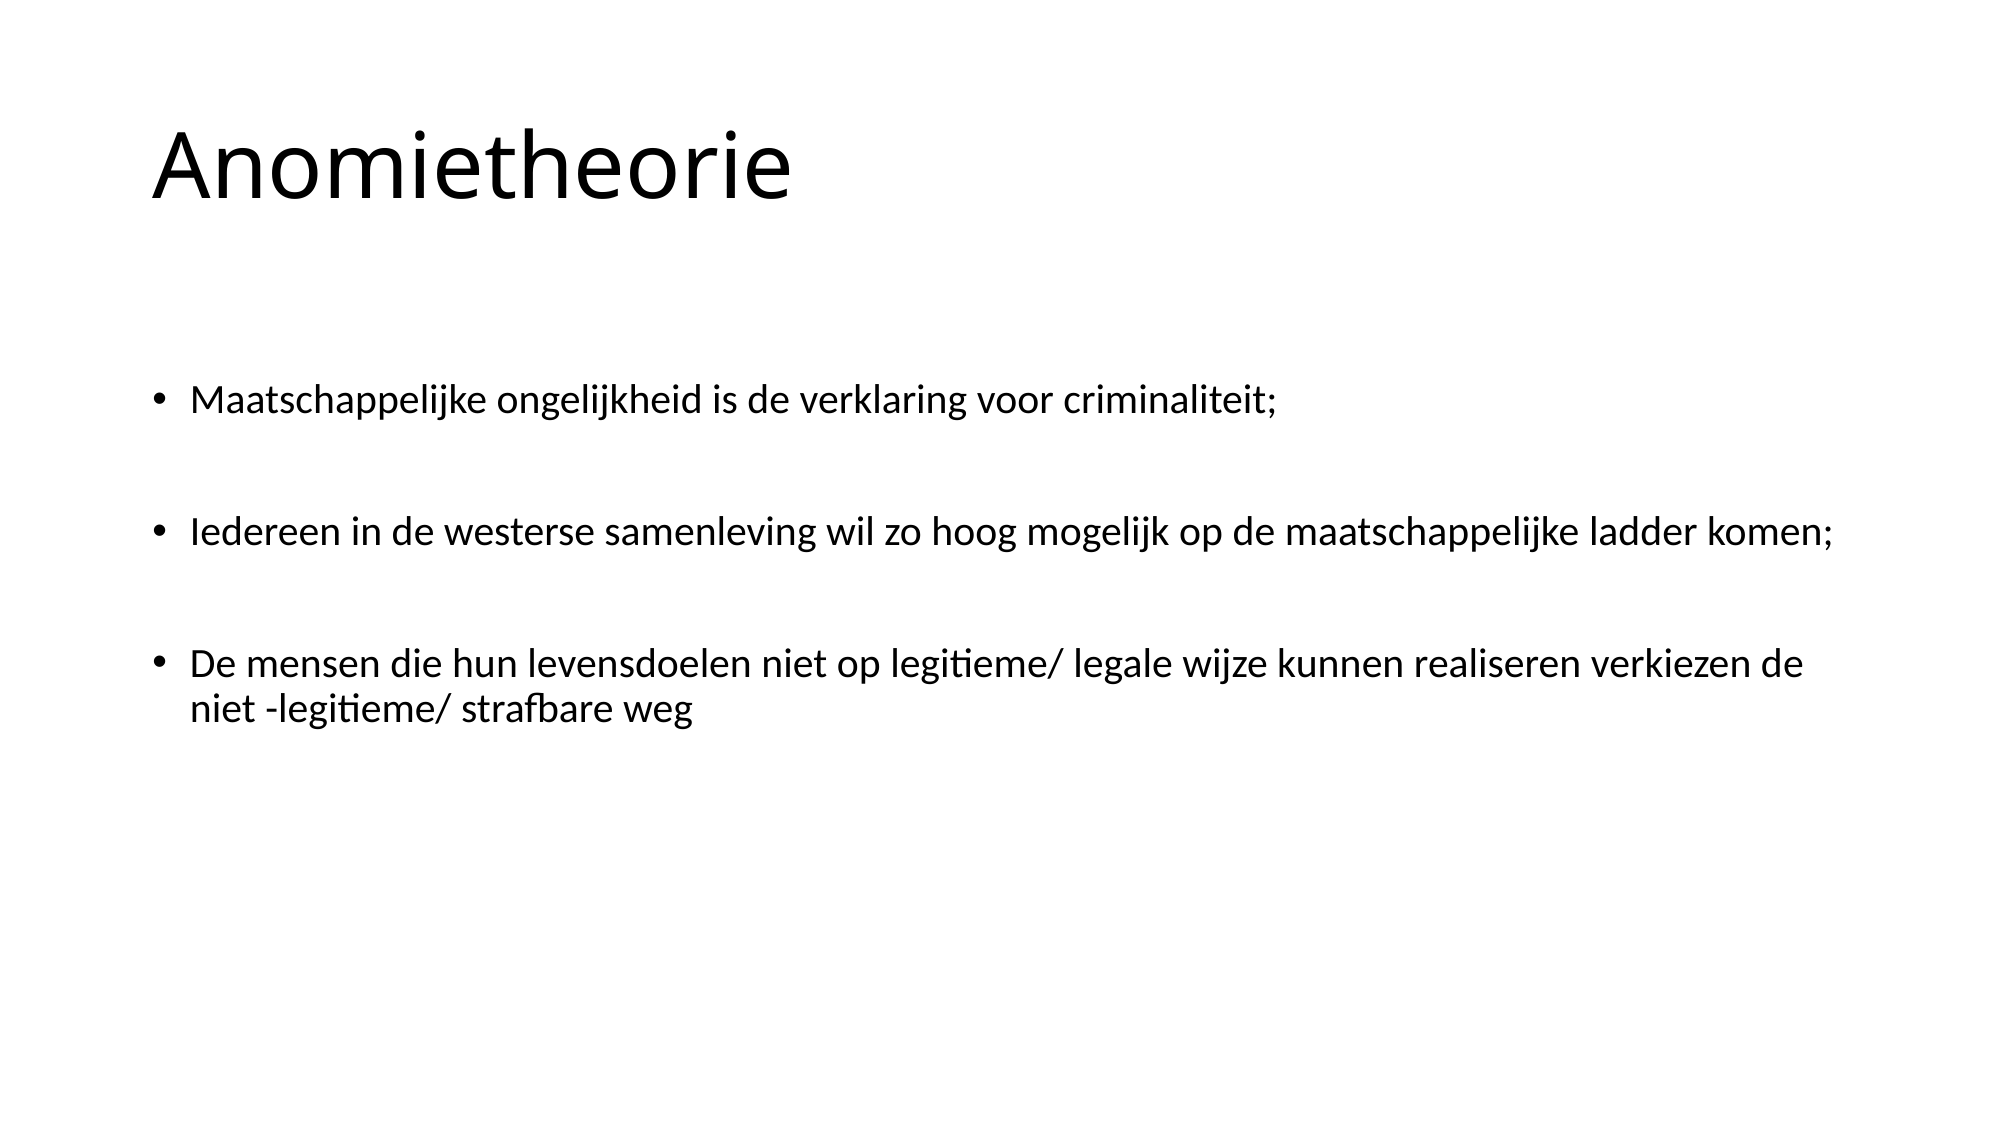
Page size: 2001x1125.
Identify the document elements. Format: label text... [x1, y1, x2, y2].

title Anomietheorie [137, 59, 1863, 278]
list Maatschappelijke ongelijkheid is de verklaring voor criminaliteit; Iedereen in de westerse samenleving wil zo hoog mogelijk op de maatschappelijke ladder komen; De mensen die hun levensdoelen niet op legitieme/ legale wijze kunnen realiseren verkiezen de niet -legitieme/ strafbare weg [137, 299, 1863, 1014]
